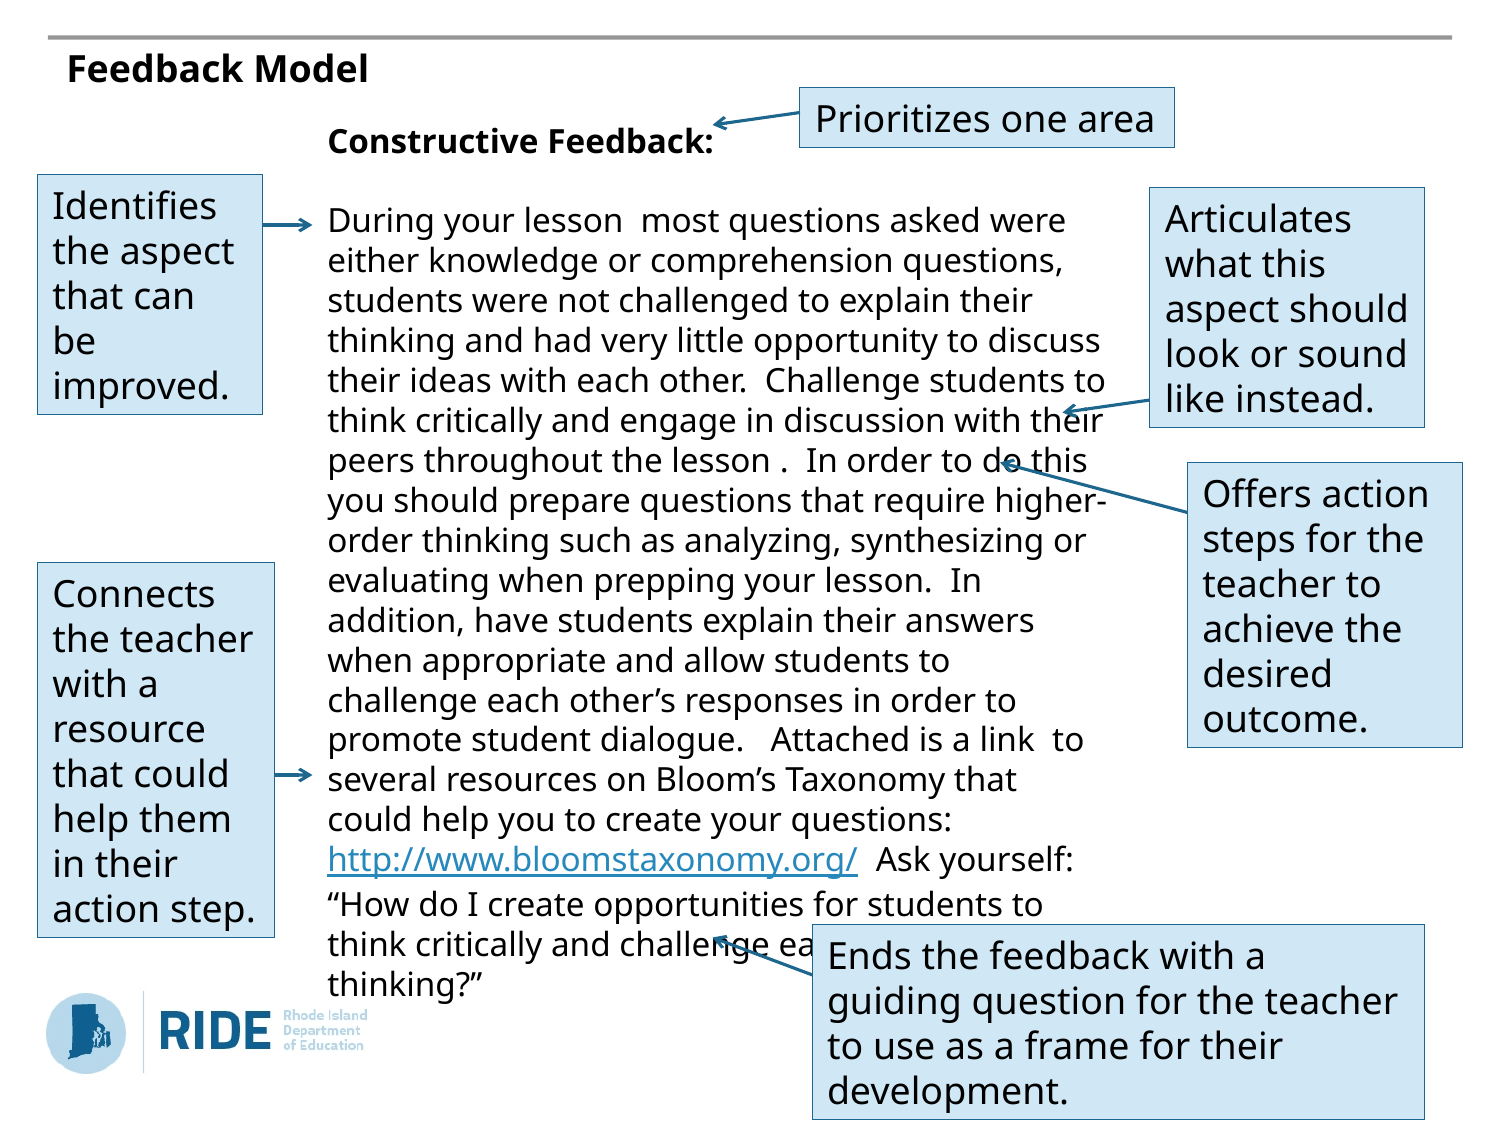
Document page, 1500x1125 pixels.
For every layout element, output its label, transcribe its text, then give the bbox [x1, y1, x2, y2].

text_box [712, 112, 801, 126]
text_box Identifies the aspect that can be improved. [37, 174, 263, 415]
text_box Prioritizes one area [799, 87, 1175, 148]
text_box Ends the feedback with a guiding question for the teacher to use as a frame for their development. [812, 924, 1425, 1120]
text_box Offers action steps for the teacher to achieve the desired outcome. [1187, 462, 1463, 748]
text_box Constructive Feedback: During your lesson most questions asked were either knowledge or comprehension questions, students were not challenged to explain their thinking and had very little opportunity to discuss their ideas with each other. Challenge students to think critically and engage in discussion with their peers throughout the lesson . In order to do this you should prepare questions that require higher-order thinking such as analyzing, synthesizing or evaluating when prepping your lesson. In addition, have students explain their answers when appropriate and allow students to challenge each other’s responses in order to promote student dialogue. Attached is a link to several resources on Bloom’s Taxonomy that could help you to create your questions: http://www.bloomstaxonomy.org/ Ask yourself: “How do I create opportunities for students to think critically and challenge each other’s thinking?” [312, 112, 1125, 1011]
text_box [1062, 399, 1151, 413]
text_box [999, 462, 1188, 513]
text_box Connects the teacher with a resource that could help them in their action step. [37, 562, 275, 938]
title Feedback Model [51, 37, 1449, 126]
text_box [712, 937, 813, 976]
text_box Articulates what this aspect should look or sound like instead. [1149, 187, 1425, 428]
picture [37, 985, 413, 1079]
